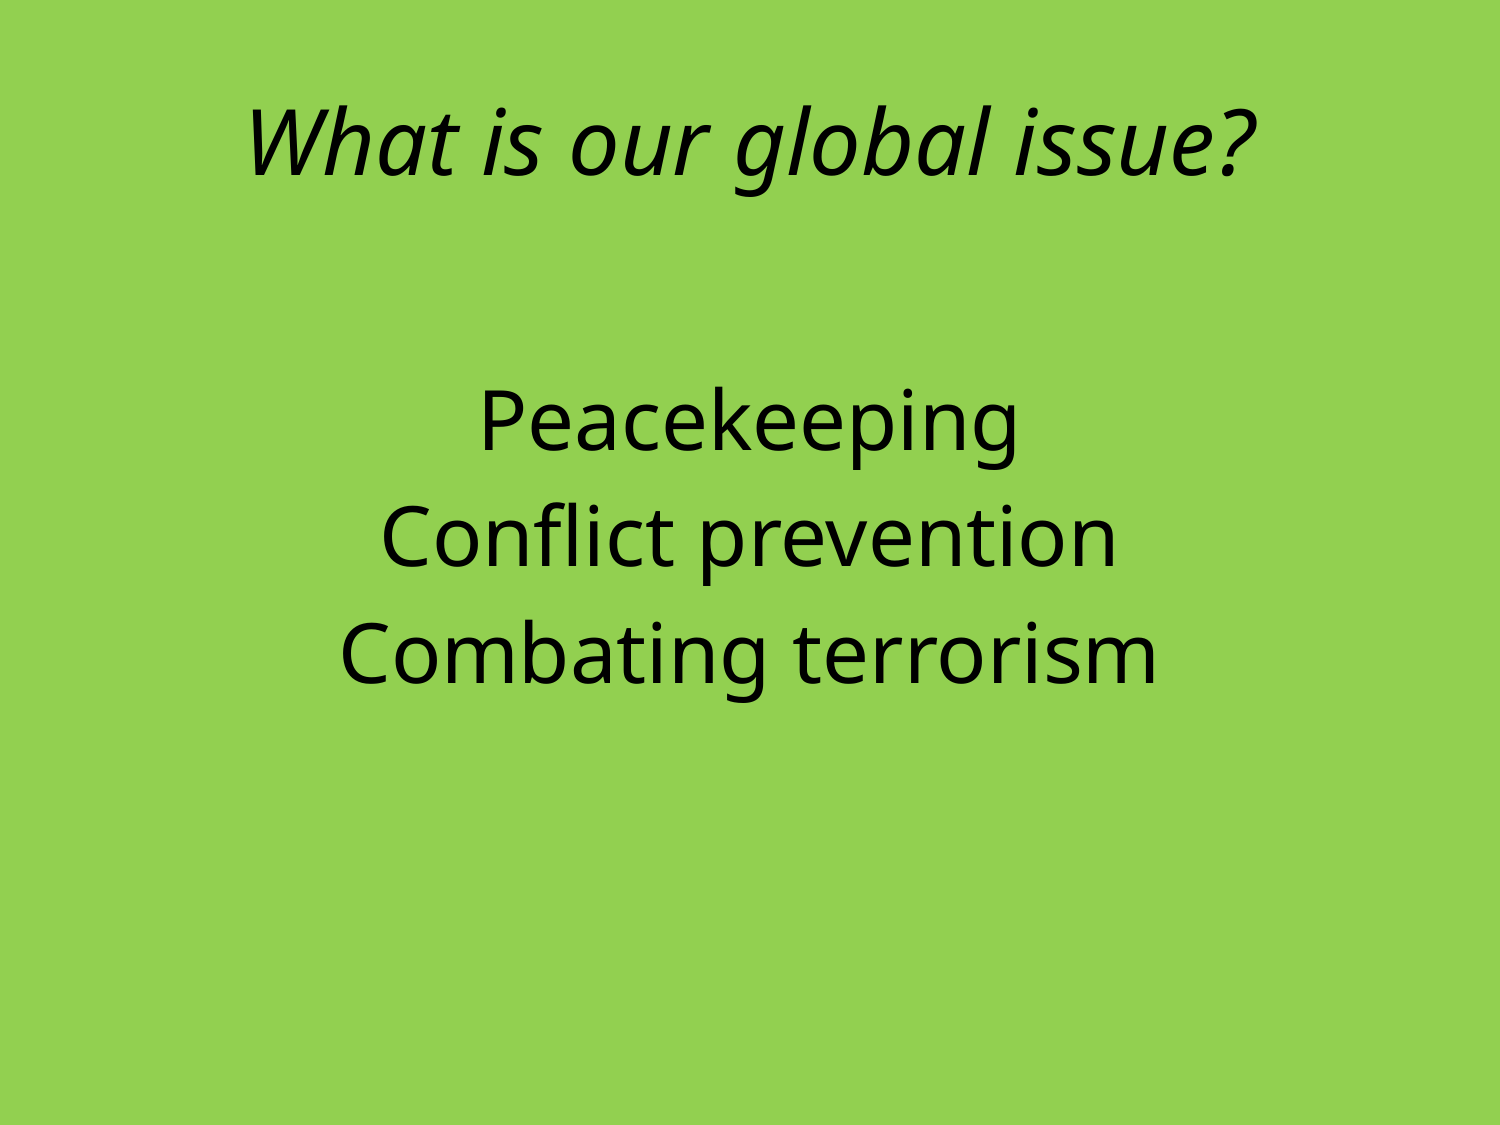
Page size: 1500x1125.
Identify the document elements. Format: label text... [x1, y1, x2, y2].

list Peacekeeping Conflict prevention Combating terrorism [75, 262, 1425, 1005]
title What is our global issue? [75, 45, 1425, 233]
